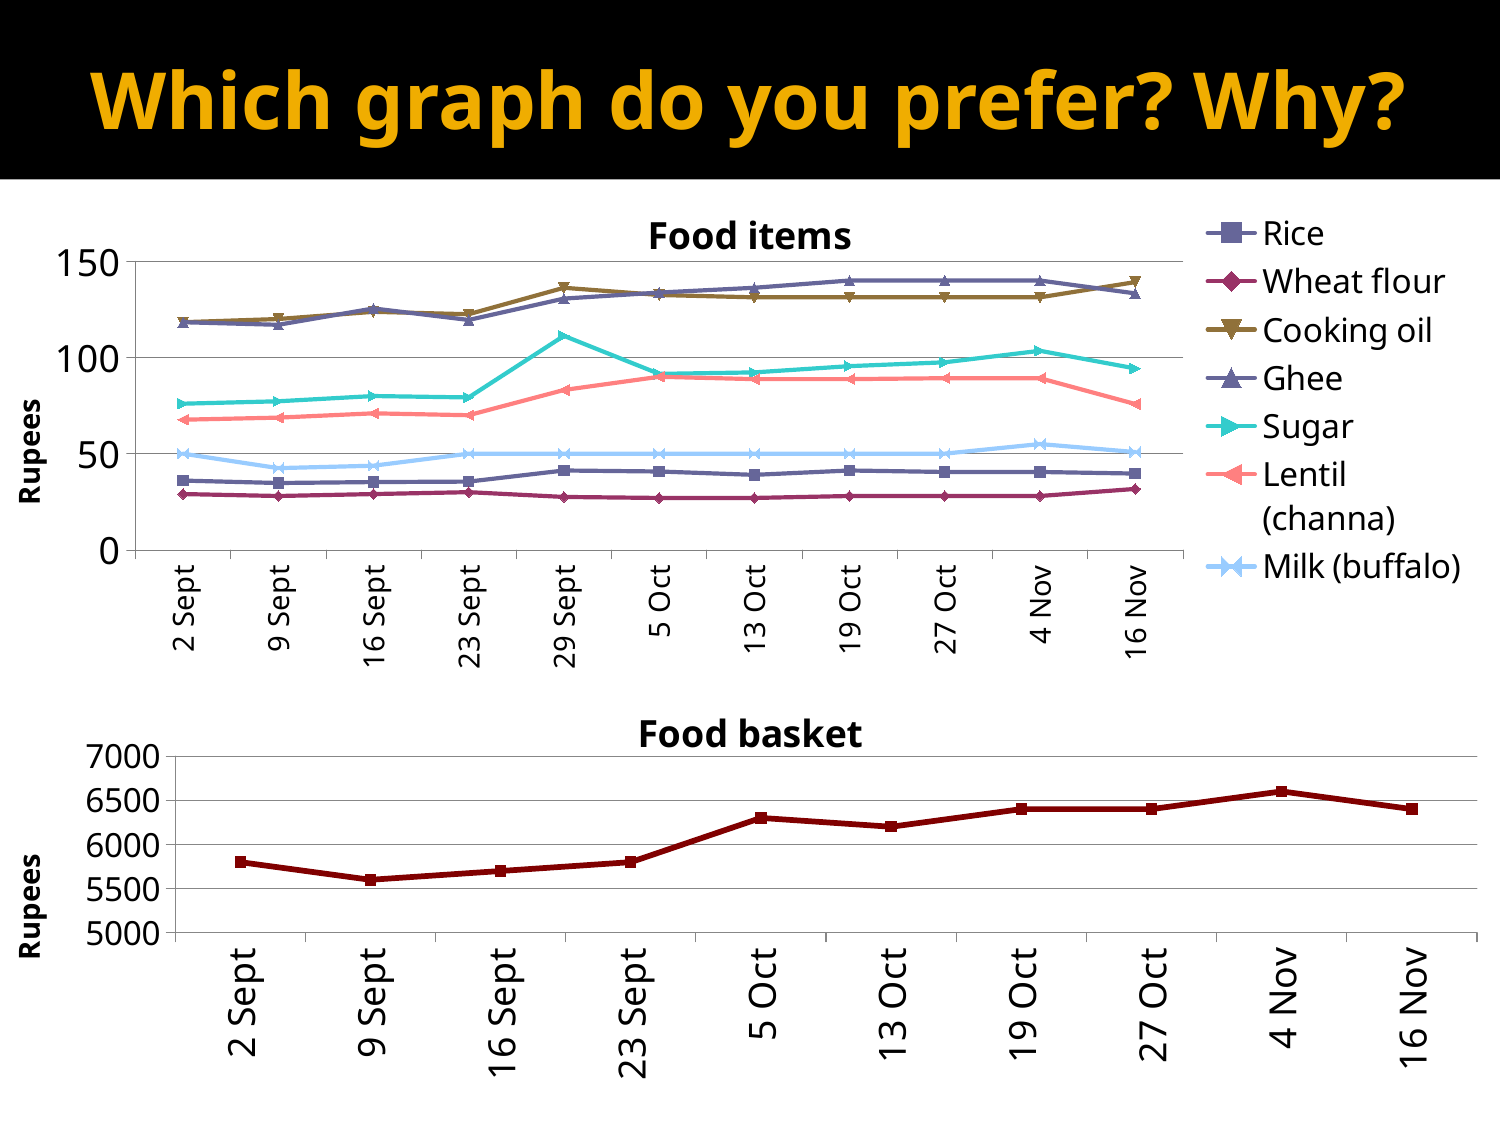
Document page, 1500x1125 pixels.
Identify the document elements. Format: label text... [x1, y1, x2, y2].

chart [0, 179, 1500, 1106]
title Which graph do you prefer? Why? [75, 0, 1425, 177]
